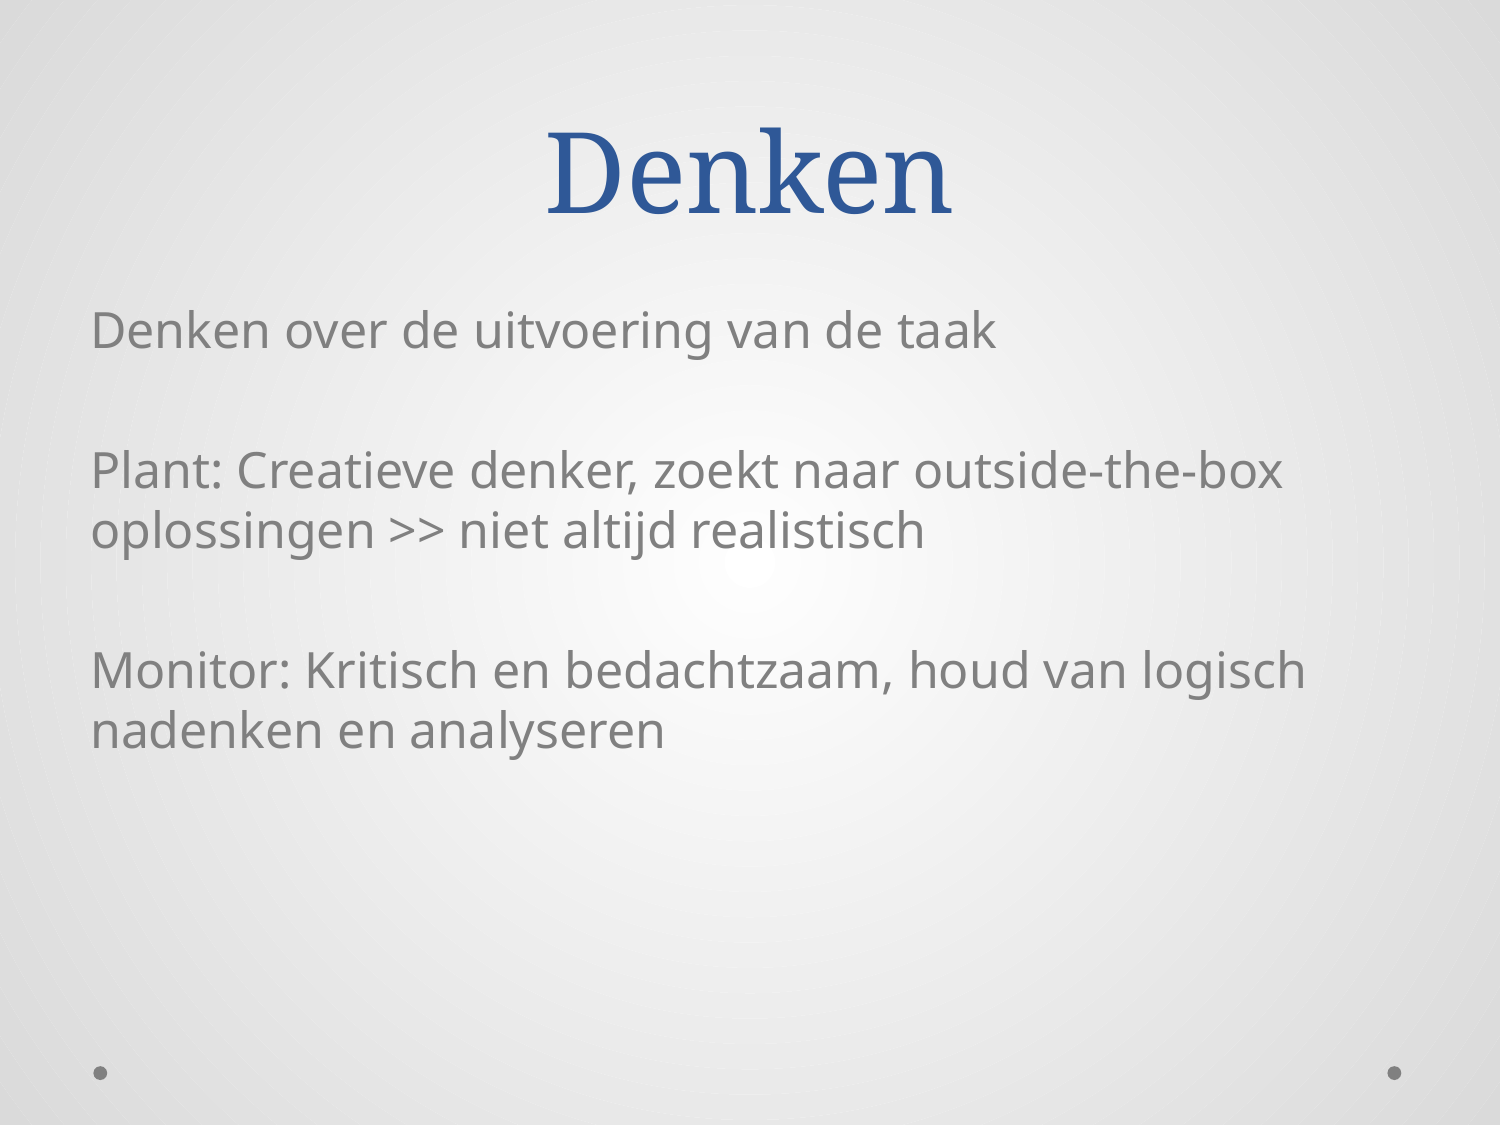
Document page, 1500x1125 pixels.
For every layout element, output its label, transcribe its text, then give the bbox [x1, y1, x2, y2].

list Denken over de uitvoering van de taak Plant: Creatieve denker, zoekt naar outside-the-box oplossingen >> niet altijd realistisch Monitor: Kritisch en bedachtzaam, houd van logisch nadenken en analyseren [75, 290, 1425, 1005]
title Denken [75, 0, 1425, 244]
